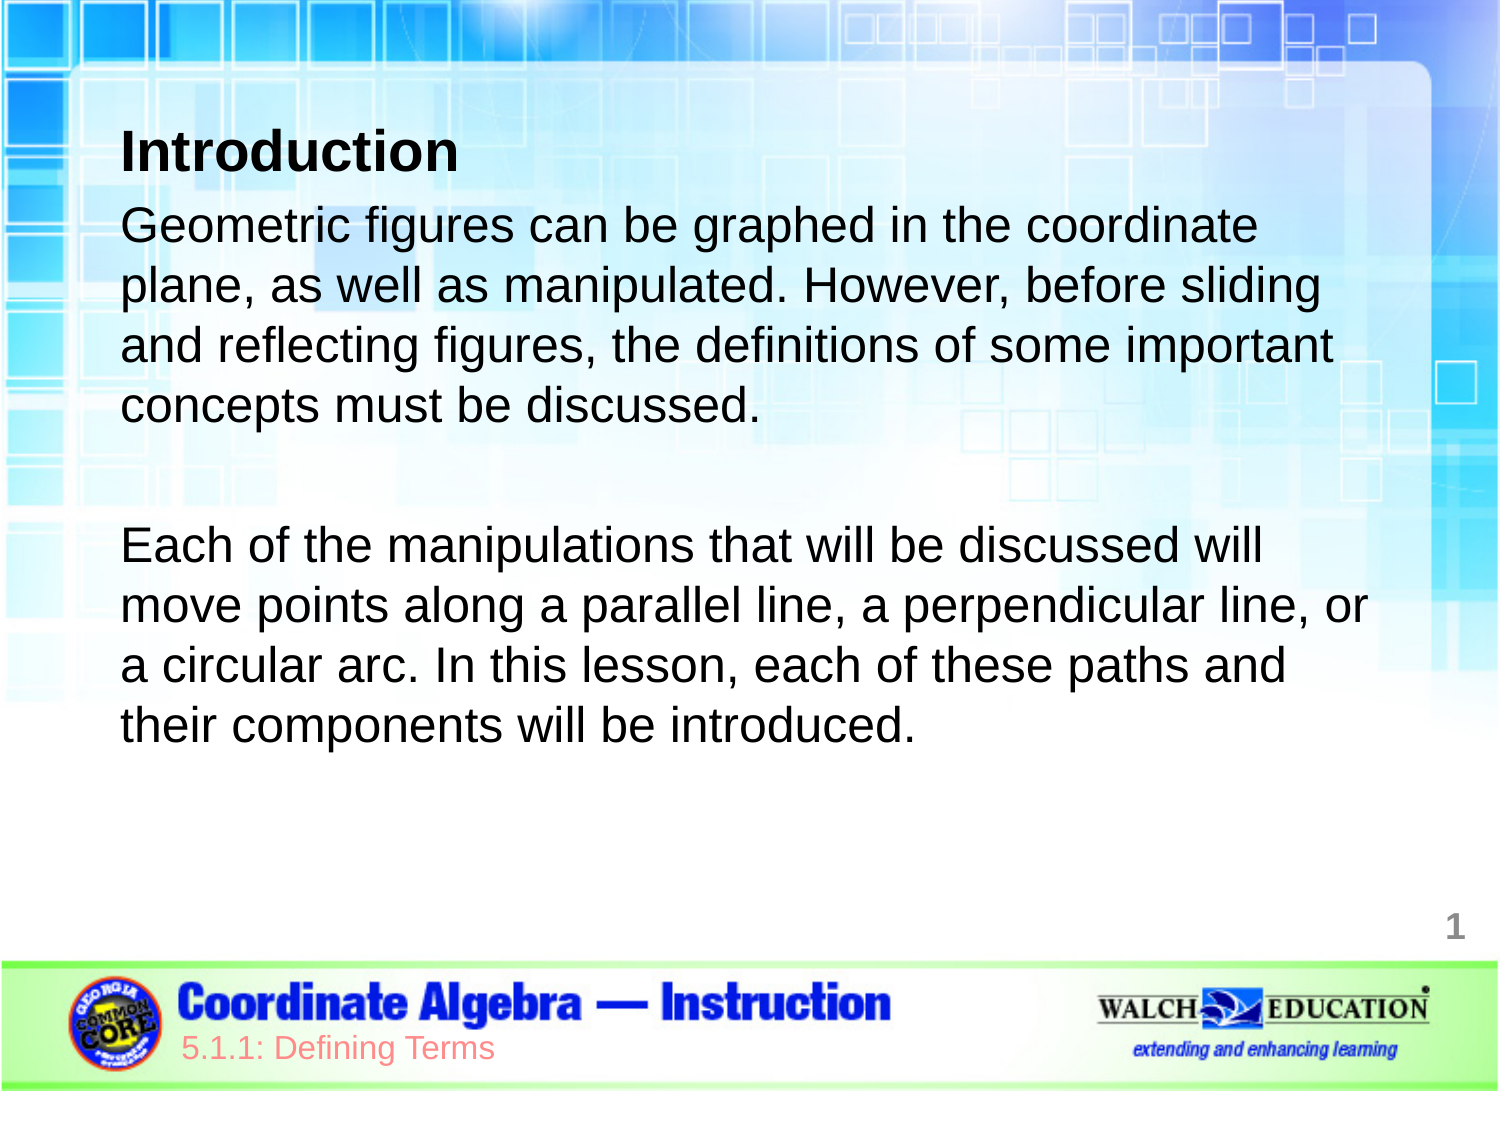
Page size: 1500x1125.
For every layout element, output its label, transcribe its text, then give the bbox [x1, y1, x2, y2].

picture [1, 0, 1500, 1091]
footer 5.1.1: Defining Terms [166, 1024, 1080, 1069]
subtitle Introduction Geometric figures can be graphed in the coordinate plane, as well as manipulated. However, before sliding and reflecting figures, the definitions of some important concepts must be discussed. Each of the manipulations that will be discussed will move points along a parallel line, a perpendicular line, or a circular arc. In this lesson, each of these paths and their components will be introduced. [105, 105, 1394, 925]
slide_number 1 [1361, 901, 1481, 949]
